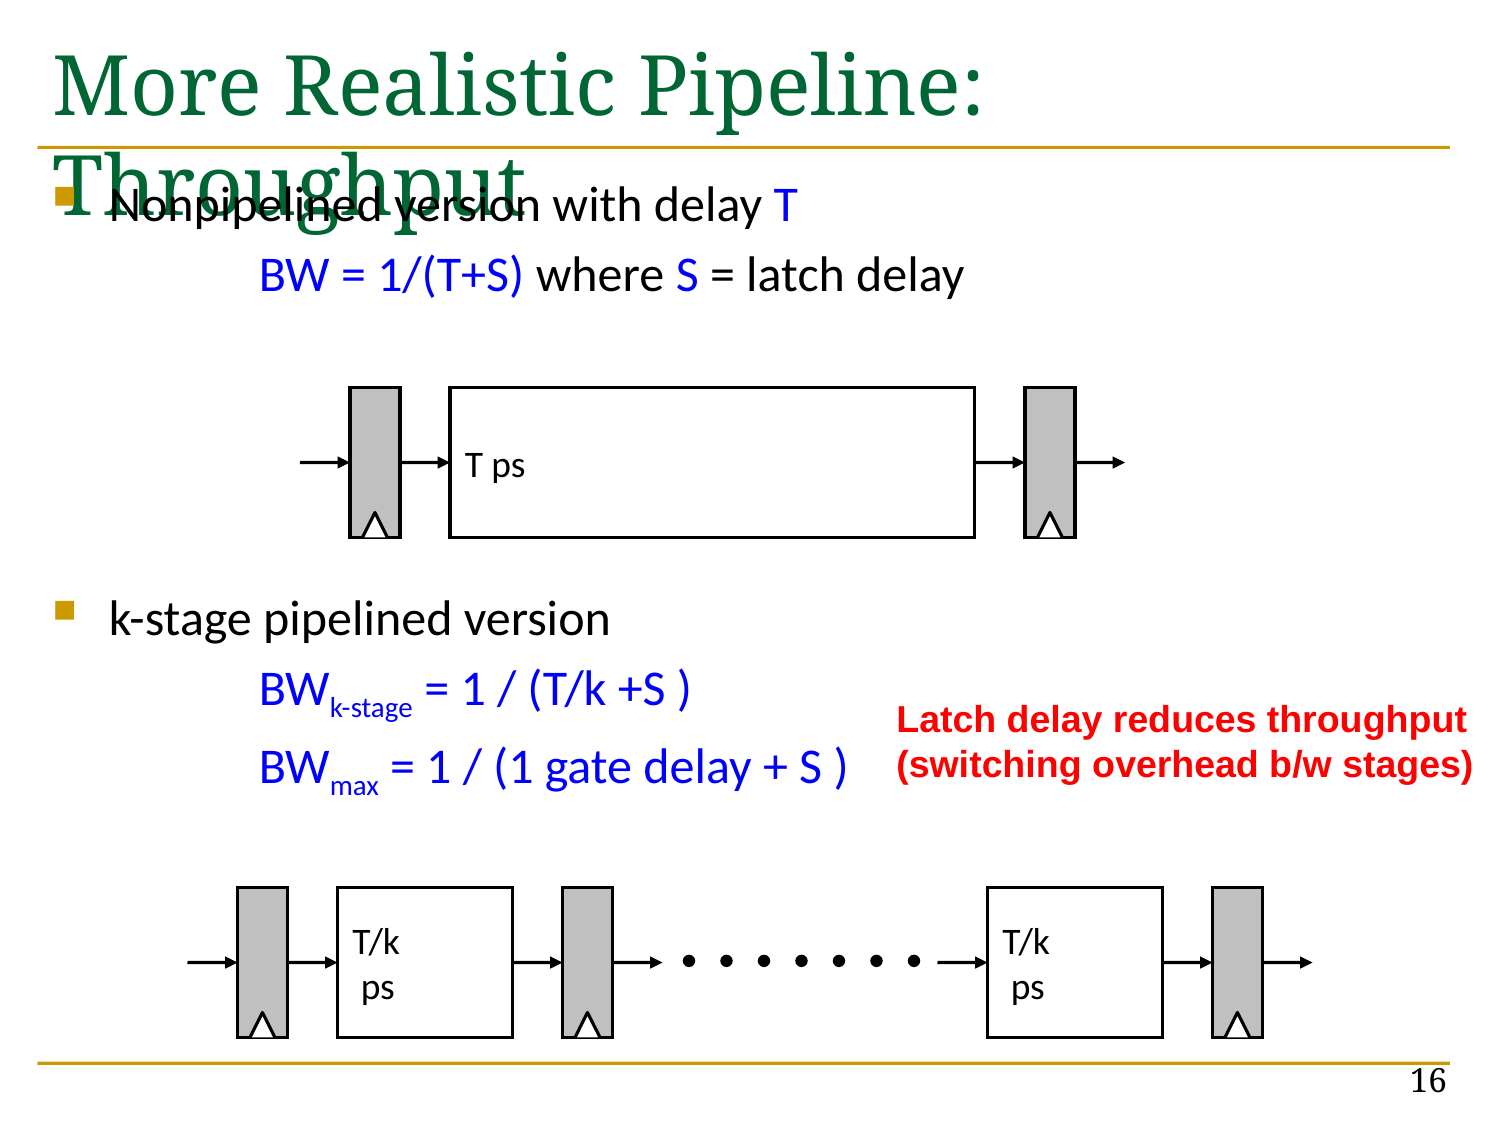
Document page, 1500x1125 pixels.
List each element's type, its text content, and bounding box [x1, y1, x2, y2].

text_box [937, 956, 988, 969]
text_box [299, 456, 344, 469]
text_box [1079, 456, 1126, 469]
text_box [720, 954, 733, 968]
text_box Latch delay reduces throughput (switching overhead b/w stages) [881, 687, 1489, 793]
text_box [349, 387, 401, 538]
text_box [442, 1013, 631, 1074]
text_box T ps [449, 387, 975, 538]
text_box [404, 456, 451, 469]
text_box [832, 954, 846, 968]
text_box [907, 954, 921, 968]
text_box [757, 954, 771, 968]
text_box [1024, 387, 1076, 538]
slide_number 16 [1111, 1036, 1462, 1112]
title More Realistic Pipeline: Throughput [37, 24, 1450, 163]
text_box T/k ps [338, 887, 510, 1038]
text_box [795, 954, 808, 968]
text_box [870, 954, 883, 968]
text_box T/k ps [987, 887, 1160, 1038]
list Nonpipelined version with delay T BW = 1/(T+S) where S = latch delay k-stage pipelined version BWk-stage = 1 / (T/k +S ) BWmax = 1 / (1 gate delay + S ) [37, 163, 1450, 1016]
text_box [187, 887, 338, 1038]
text_box [682, 954, 696, 968]
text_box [1162, 887, 1313, 1038]
text_box [974, 456, 1019, 469]
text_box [512, 887, 663, 1038]
